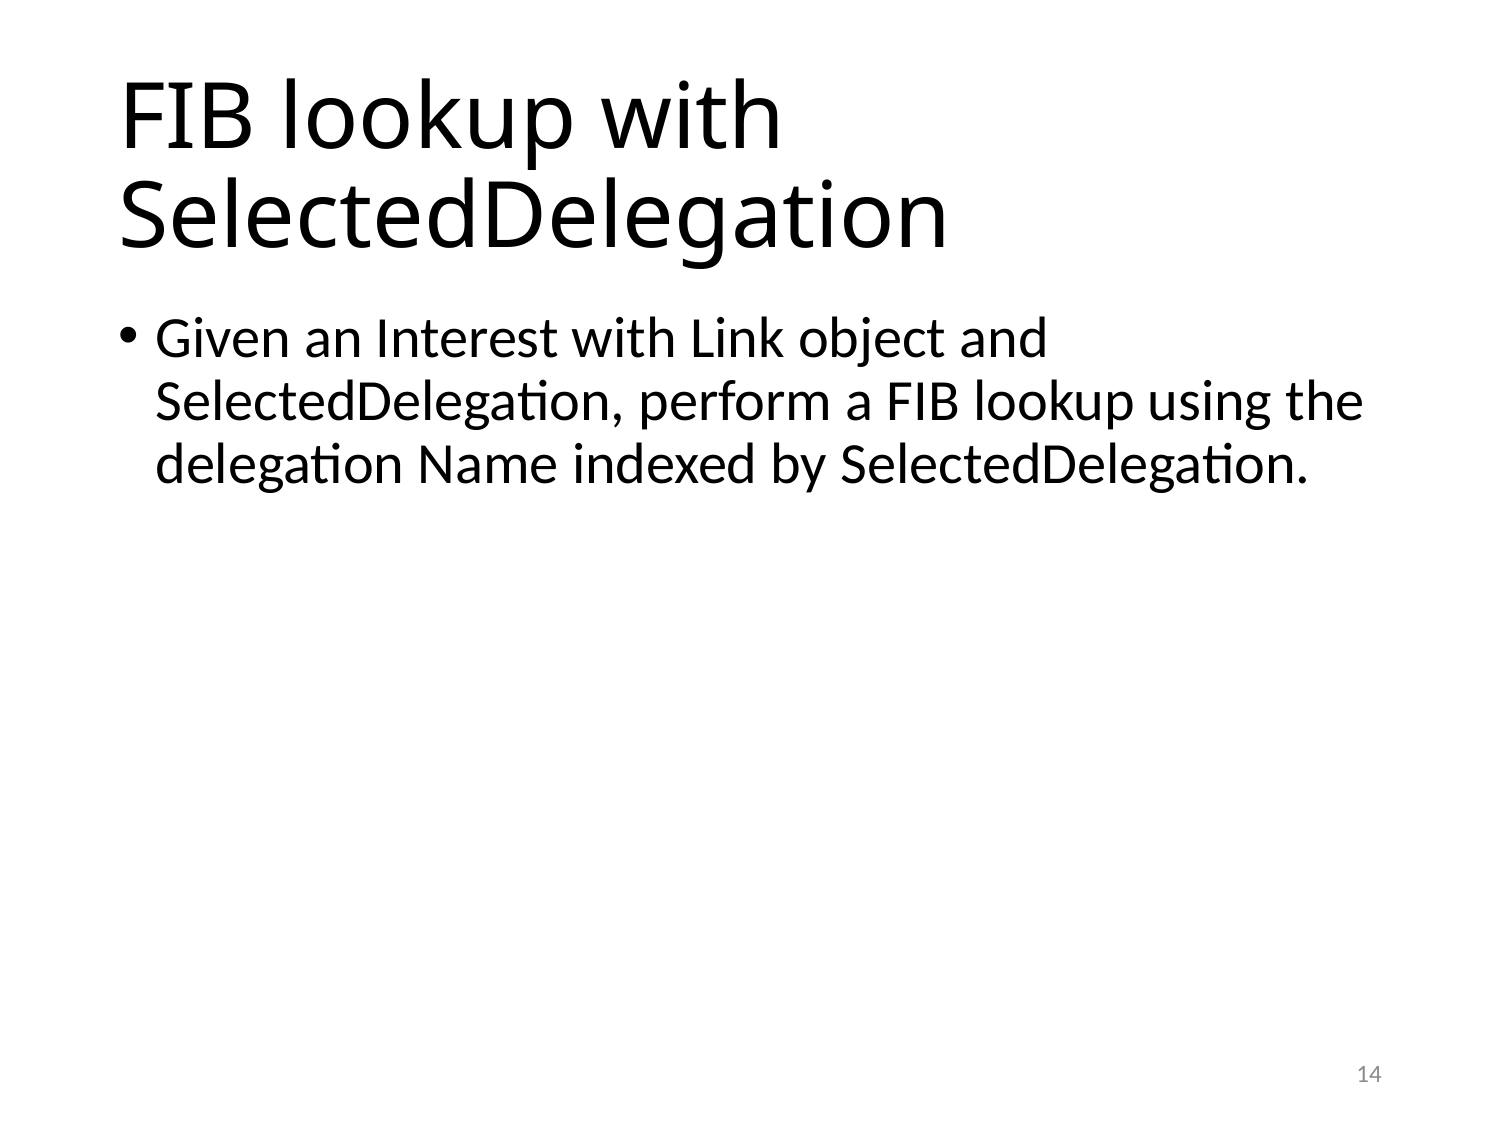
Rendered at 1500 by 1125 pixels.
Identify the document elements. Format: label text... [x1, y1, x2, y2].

title FIB lookup with SelectedDelegation [103, 59, 1397, 278]
slide_number 14 [1059, 1042, 1397, 1103]
list Given an Interest with Link object and SelectedDelegation, perform a FIB lookup using the delegation Name indexed by SelectedDelegation. [103, 299, 1397, 1014]
